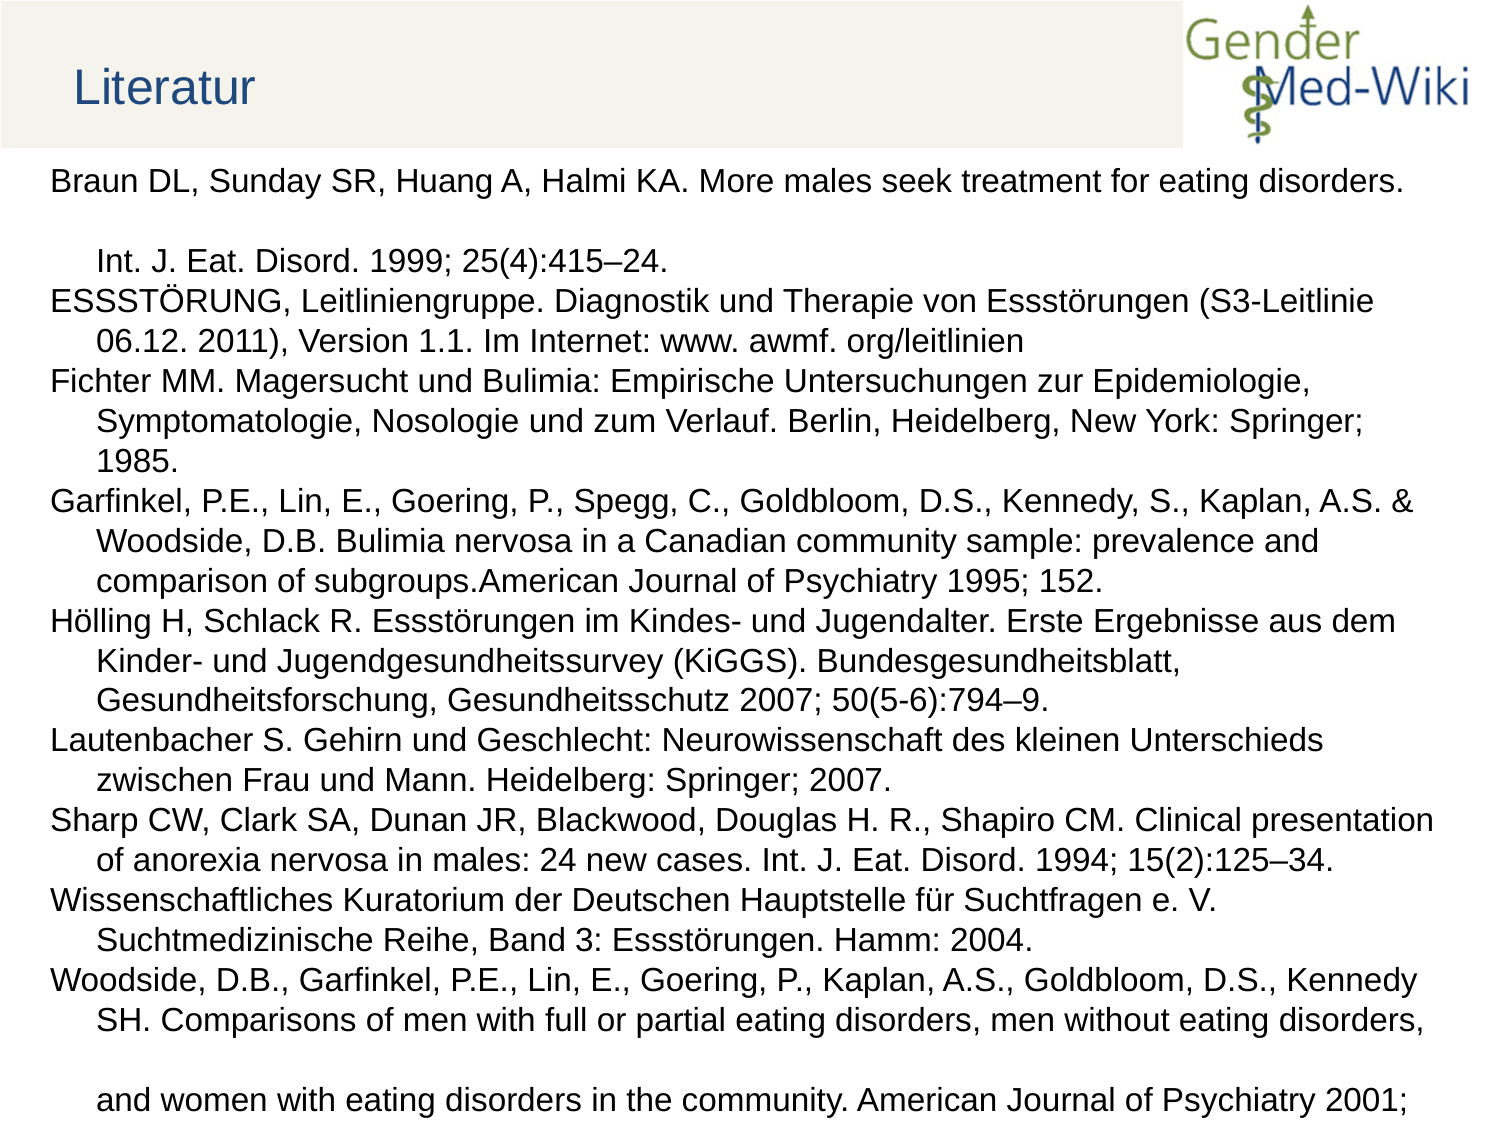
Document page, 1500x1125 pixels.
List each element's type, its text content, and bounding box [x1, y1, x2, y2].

text_box Literatur [58, 46, 1078, 122]
text_box Braun DL, Sunday SR, Huang A, Halmi KA. More males seek treatment for eating disorders. Int. J. Eat. Disord. 1999; 25(4):415–24. ESSSTÖRUNG, Leitliniengruppe. Diagnostik und Therapie von Essstörungen (S3-Leitlinie 06.12. 2011), Version 1.1. Im Internet: www. awmf. org/leitlinien Fichter MM. Magersucht und Bulimia: Empirische Untersuchungen zur Epidemiologie, Symptomatologie, Nosologie und zum Verlauf. Berlin, Heidelberg, New York: Springer; 1985. Garfinkel, P.E., Lin, E., Goering, P., Spegg, C., Goldbloom, D.S., Kennedy, S., Kaplan, A.S. & Woodside, D.B. Bulimia nervosa in a Canadian community sample: prevalence and comparison of subgroups.American Journal of Psychiatry 1995; 152. Hölling H, Schlack R. Essstörungen im Kindes- und Jugendalter. Erste Ergebnisse aus dem Kinder- und Jugendgesundheitssurvey (KiGGS). Bundesgesundheitsblatt, Gesundheitsforschung, Gesundheitsschutz 2007; 50(5-6):794–9. Lautenbacher S. Gehirn und Geschlecht: Neurowissenschaft des kleinen Unterschieds zwischen Frau und Mann. Heidelberg: Springer; 2007. Sharp CW, Clark SA, Dunan JR, Blackwood, Douglas H. R., Shapiro CM. Clinical presentation of anorexia nervosa in males: 24 new cases. Int. J. Eat. Disord. 1994; 15(2):125–34. Wissenschaftliches Kuratorium der Deutschen Hauptstelle für Suchtfragen e. V. Suchtmedizinische Reihe, Band 3: Essstörungen. Hamm: 2004. Woodside, D.B., Garfinkel, P.E., Lin, E., Goering, P., Kaplan, A.S., Goldbloom, D.S., Kennedy SH. Comparisons of men with full or partial eating disorders, men without eating disorders, and women with eating disorders in the community. American Journal of Psychiatry 2001; 158:570–4. [35, 152, 1454, 1125]
picture [1183, 0, 1471, 149]
